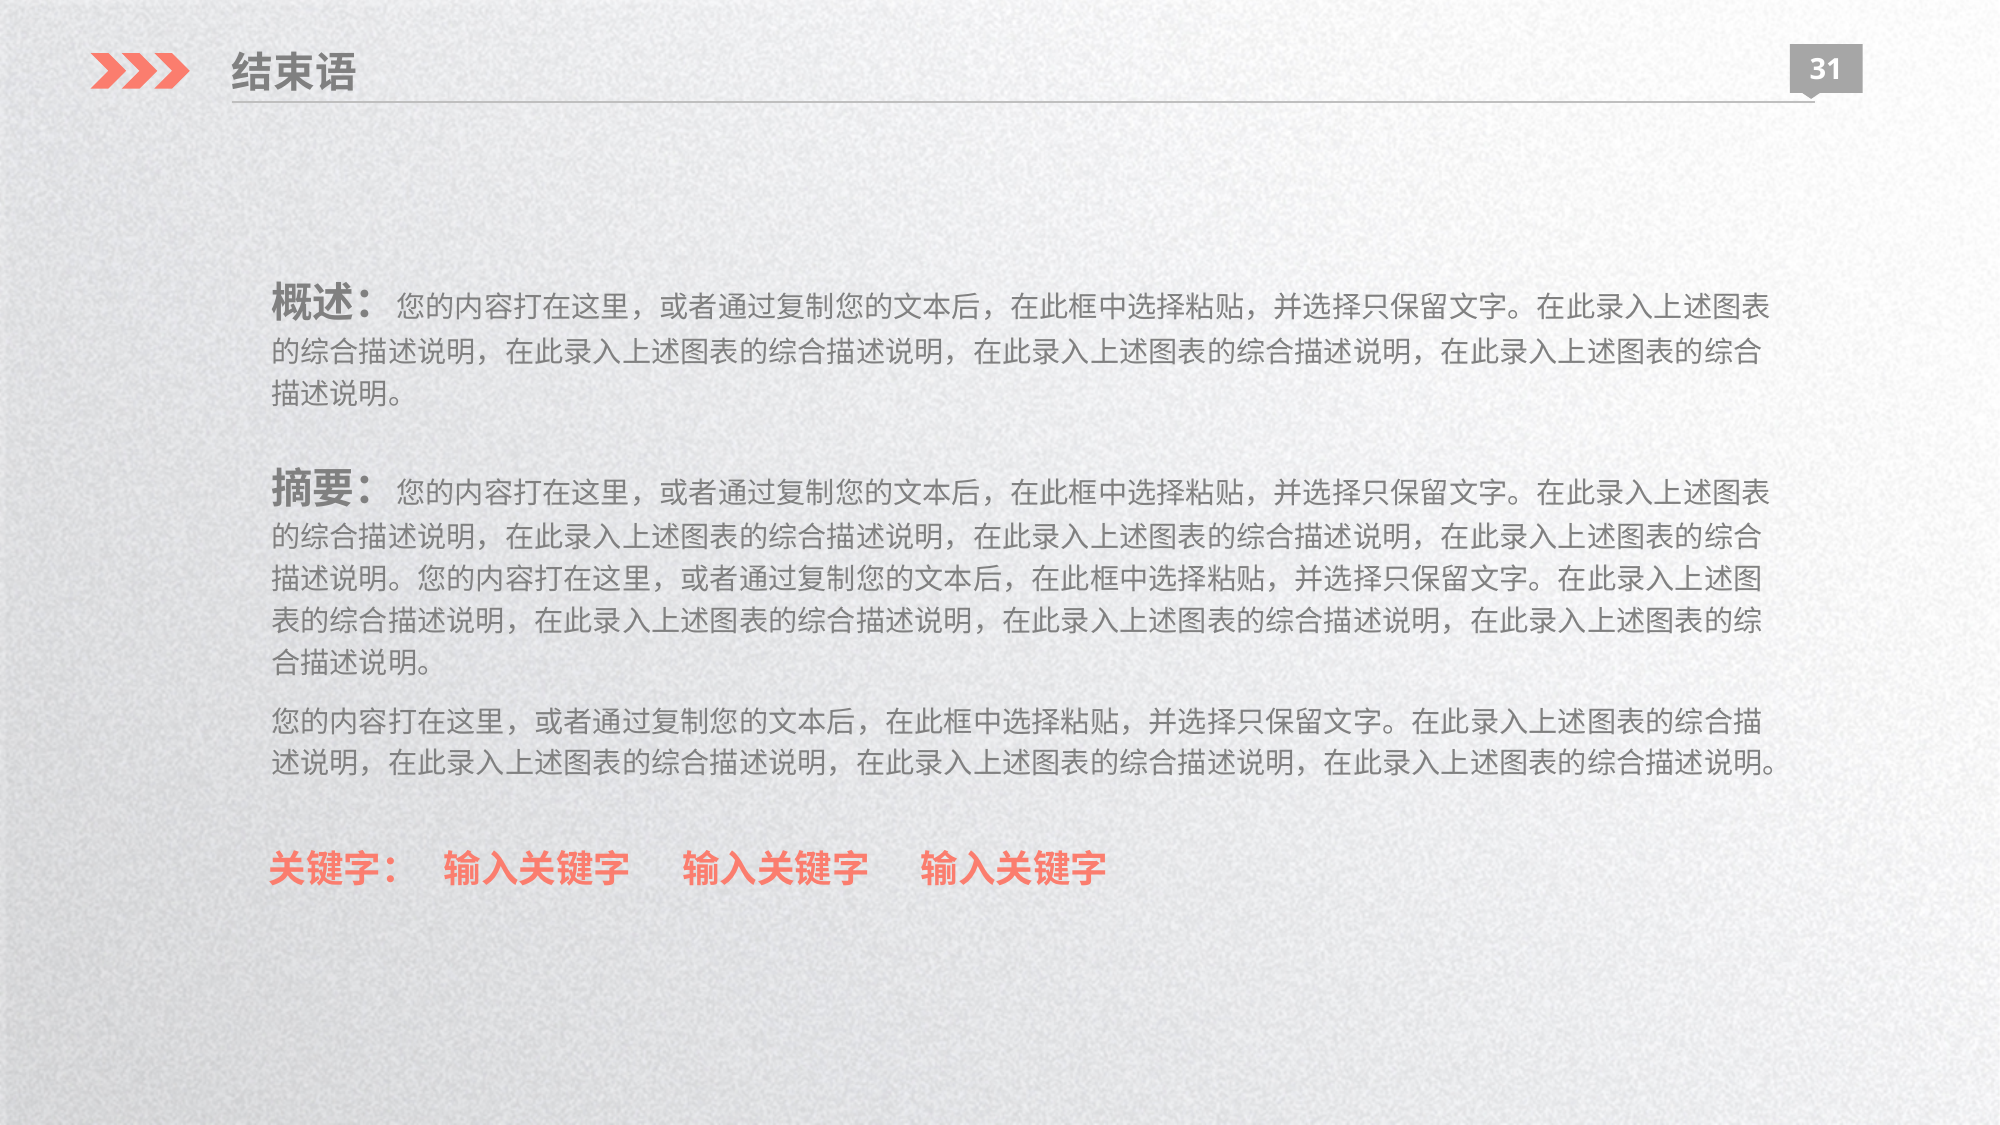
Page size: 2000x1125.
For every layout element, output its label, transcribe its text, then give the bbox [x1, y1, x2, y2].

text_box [90, 52, 191, 89]
text_box 结束语 [220, 39, 599, 102]
text_box 关键字： 输入关键字 输入关键字 输入关键字 [253, 828, 1761, 897]
text_box [1787, 42, 1865, 101]
text_box 31 [1789, 44, 1863, 92]
text_box 摘要：您的内容打在这里，或者通过复制您的文本后，在此框中选择粘贴，并选择只保留文字。在此录入上述图表的综合描述说明，在此录入上述图表的综合描述说明，在此录入上述图表的综合描述说明，在此录入上述图表的综合描述说明。您的内容打在这里，或者通过复制您的文本后，在此框中选择粘贴，并选择只保留文字。在此录入上述图表的综合描述说明，在此录入上述图表的综合描述说明，在此录入上述图表的综合描述说明，在此录入上述图表的综合描述说明。 您的内容打在这里，或者通过复制您的文本后，在此框中选择粘贴，并选择只保留文字。在此录入上述图表的综合描述说明，在此录入上述图表的综合描述说明，在此录入上述图表的综合描述说明，在此录入上述图表的综合描述说明。 [256, 444, 1792, 788]
picture [0, 0, 2000, 1125]
text_box 概述：您的内容打在这里，或者通过复制您的文本后，在此框中选择粘贴，并选择只保留文字。在此录入上述图表的综合描述说明，在此录入上述图表的综合描述说明，在此录入上述图表的综合描述说明，在此录入上述图表的综合描述说明。 [256, 258, 1792, 418]
